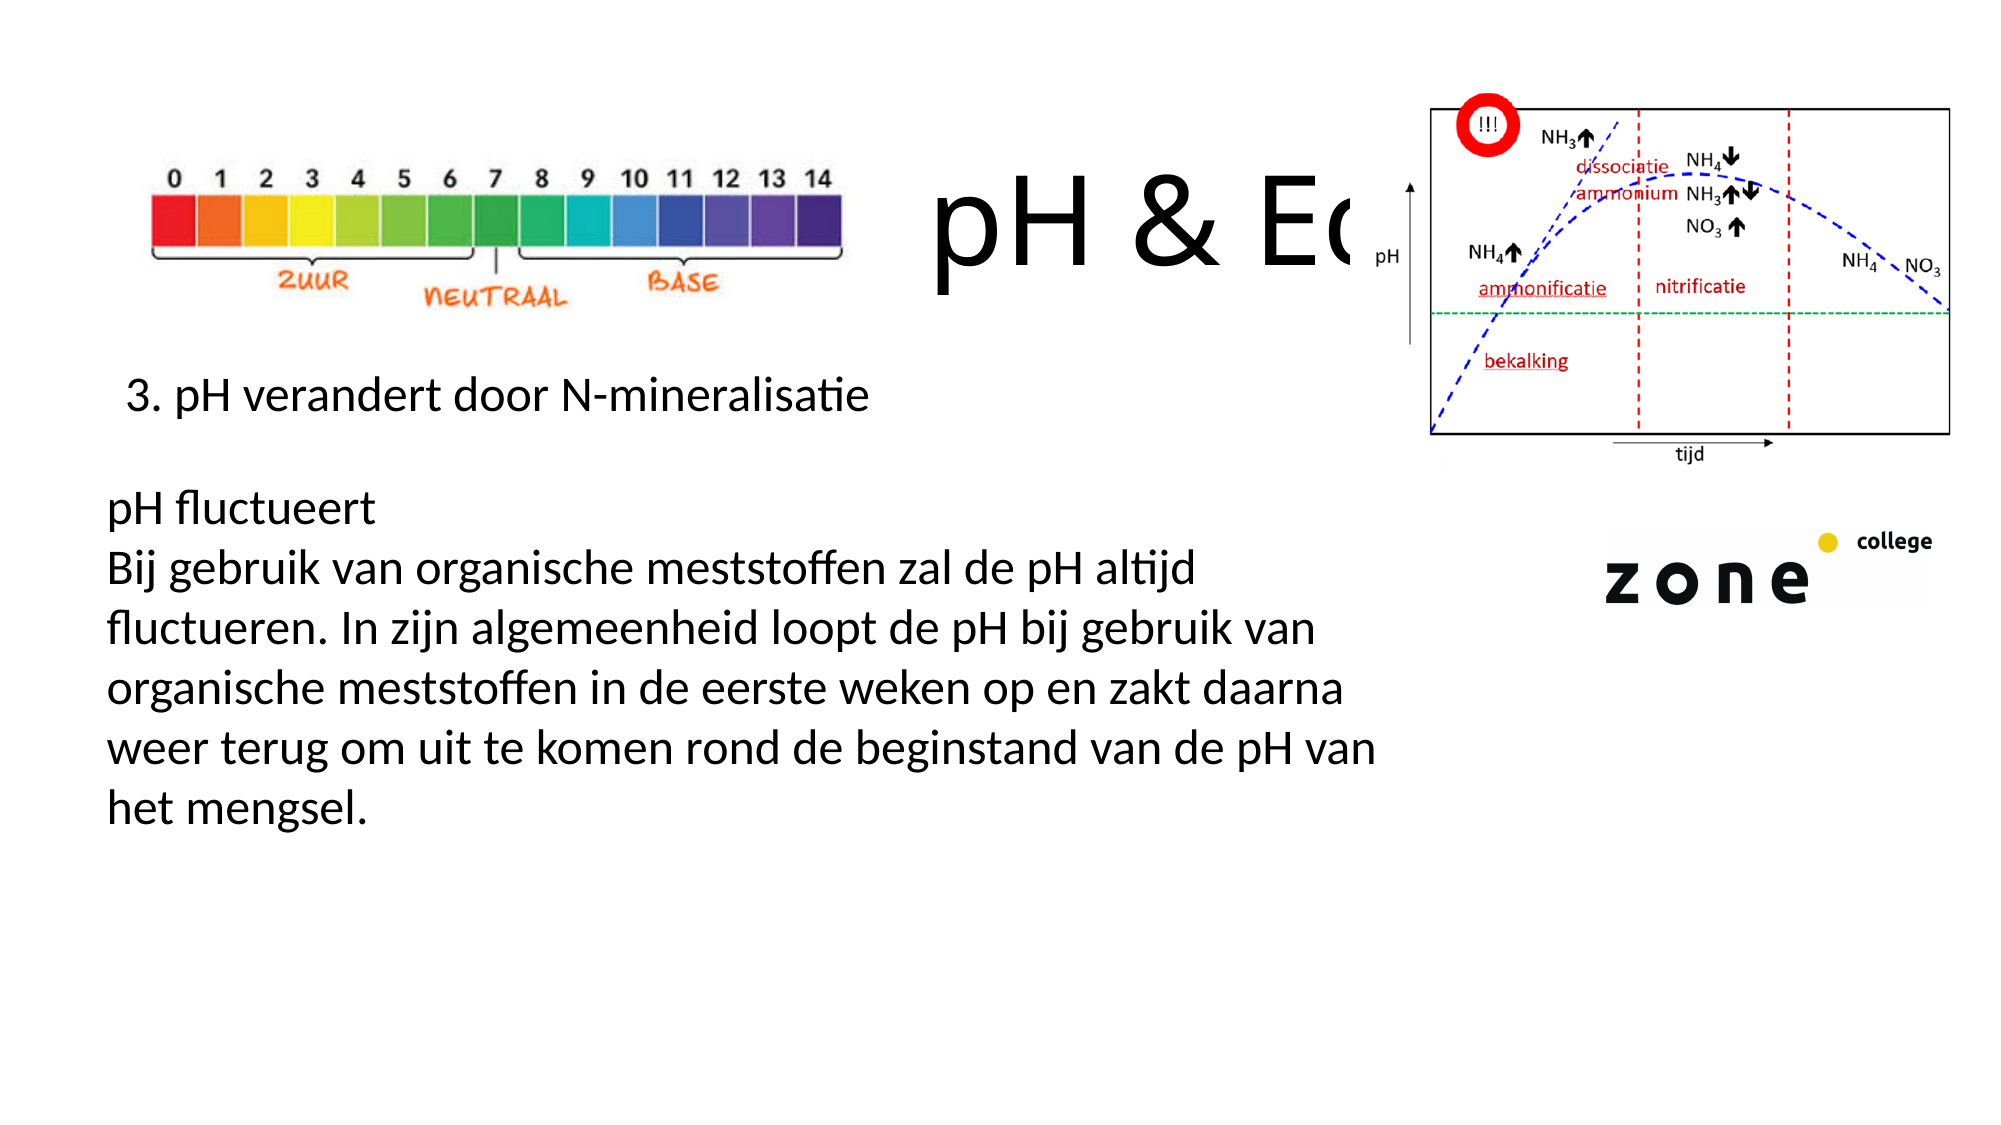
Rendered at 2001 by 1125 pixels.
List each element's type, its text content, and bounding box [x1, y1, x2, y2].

text_box pH fluctueert Bij gebruik van organische meststoffen zal de pH altijd fluctueren. In zijn algemeenheid loopt de pH bij gebruik van organische meststoffen in de eerste weken op en zakt daarna weer terug om uit te komen rond de beginstand van de pH van het mengsel. [91, 467, 1436, 842]
picture [136, 147, 860, 318]
picture [1350, 92, 1974, 468]
picture [1606, 531, 1932, 605]
text_box 3. pH verandert door N-mineralisatie [110, 354, 886, 430]
text_box pH & Ec [912, 133, 1350, 298]
